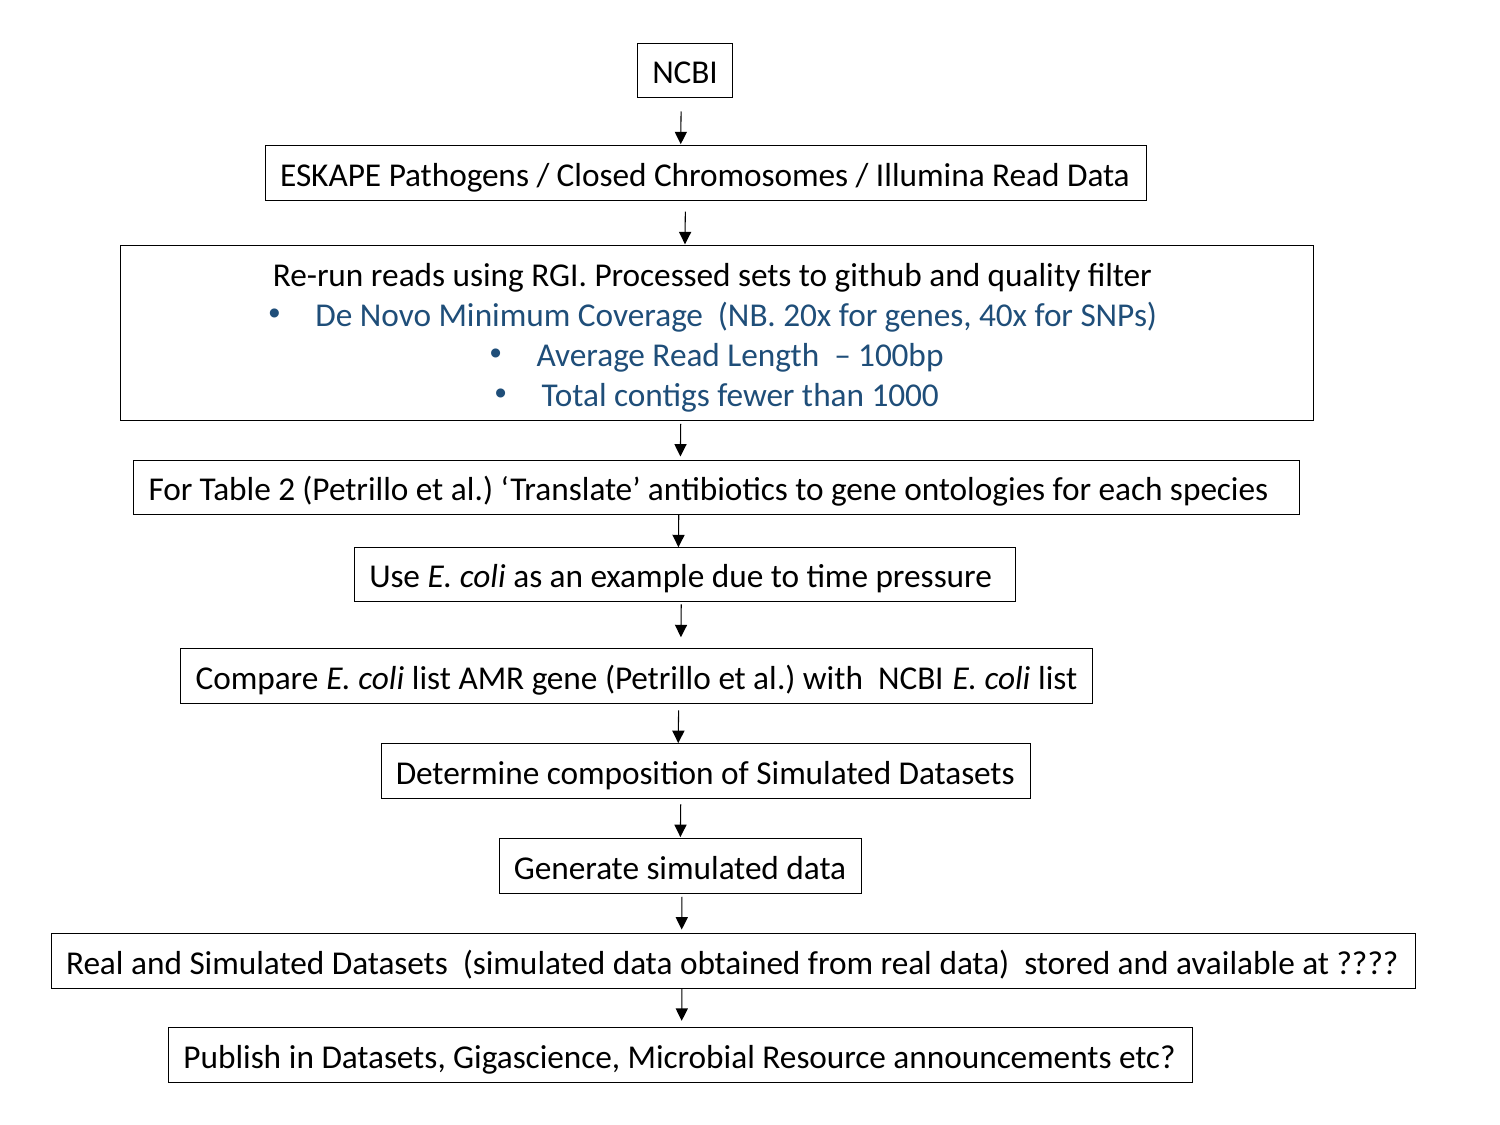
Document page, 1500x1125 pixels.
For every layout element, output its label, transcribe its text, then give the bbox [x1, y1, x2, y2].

text_box Publish in Datasets, Gigascience, Microbial Resource announcements etc? [168, 1027, 1193, 1083]
text_box Generate simulated data [499, 838, 862, 894]
text_box Real and Simulated Datasets (simulated data obtained from real data) stored and available at ???? [51, 933, 1416, 989]
text_box NCBI [637, 43, 733, 98]
text_box Compare E. coli list AMR gene (Petrillo et al.) with NCBI E. coli list [180, 648, 1093, 704]
text_box ESKAPE Pathogens / Closed Chromosomes / Illumina Read Data [265, 145, 1147, 201]
text_box Re-run reads using RGI. Processed sets to github and quality filter De Novo Minimum Coverage (NB. 20x for genes, 40x for SNPs) Average Read Length – 100bp Total contigs fewer than 1000 [120, 245, 1314, 421]
text_box Determine composition of Simulated Datasets [381, 743, 1031, 799]
text_box Use E. coli as an example due to time pressure [354, 547, 1016, 602]
text_box For Table 2 (Petrillo et al.) ‘Translate’ antibiotics to gene ontologies for each species [133, 460, 1300, 515]
